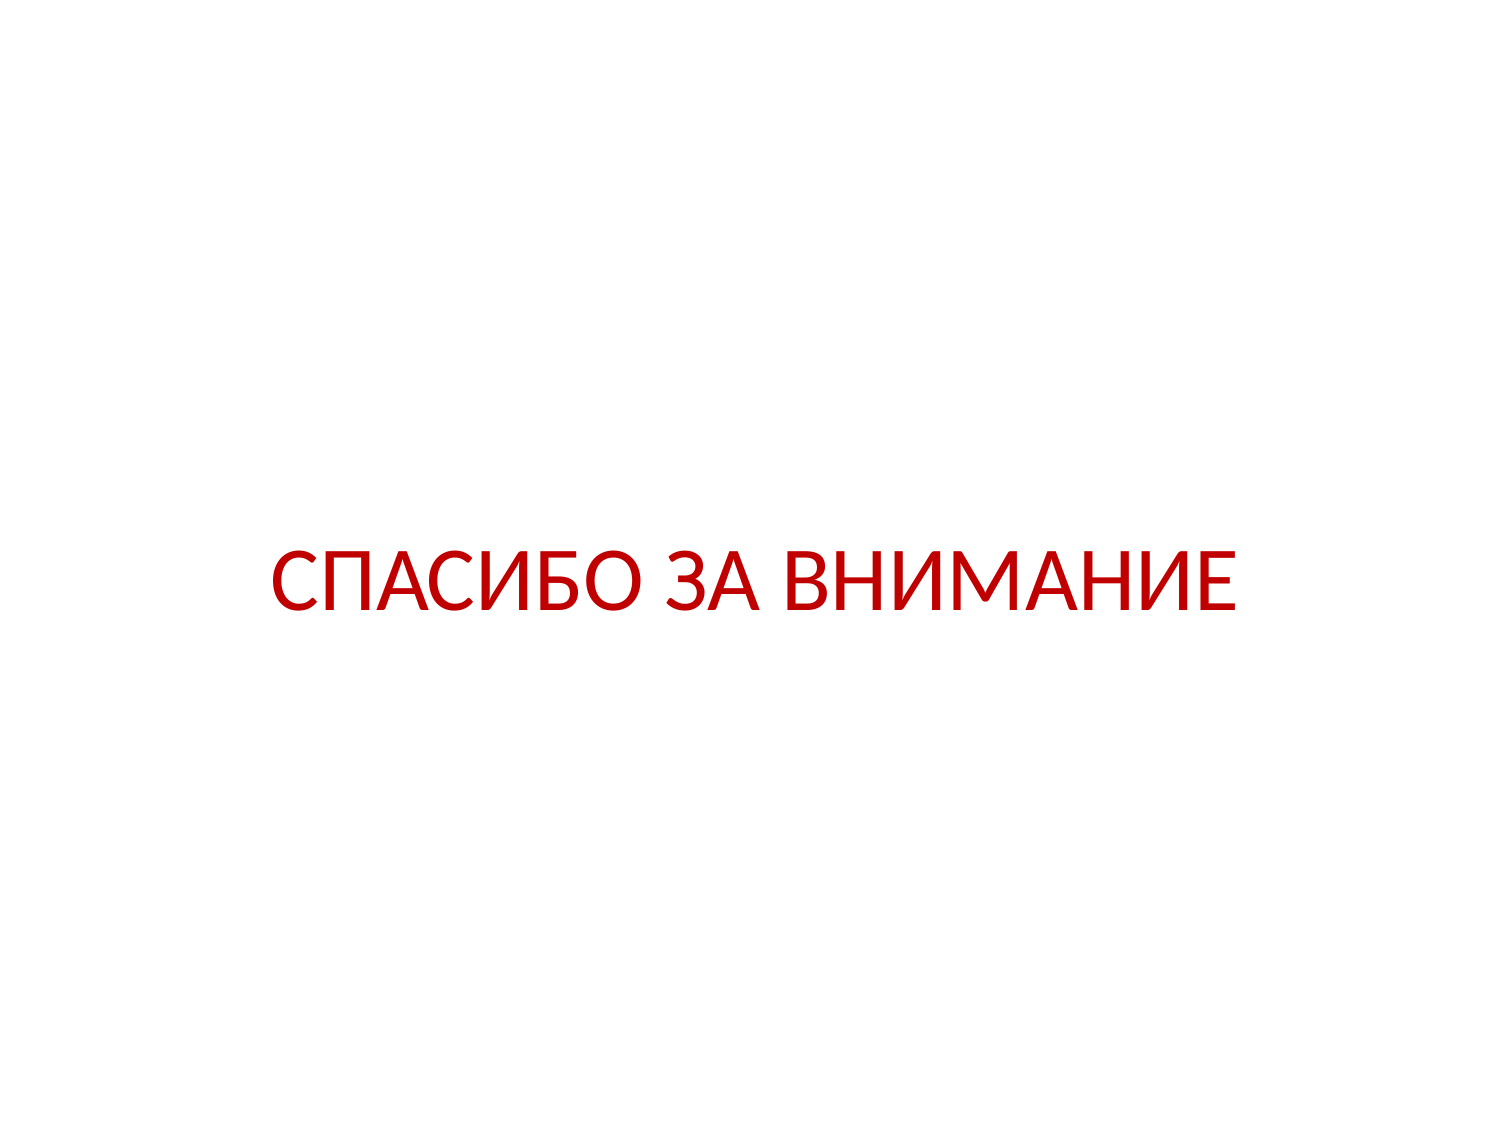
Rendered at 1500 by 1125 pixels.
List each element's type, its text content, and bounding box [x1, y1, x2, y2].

title СПАСИБО ЗА ВНИМАНИЕ [152, 480, 1358, 668]
